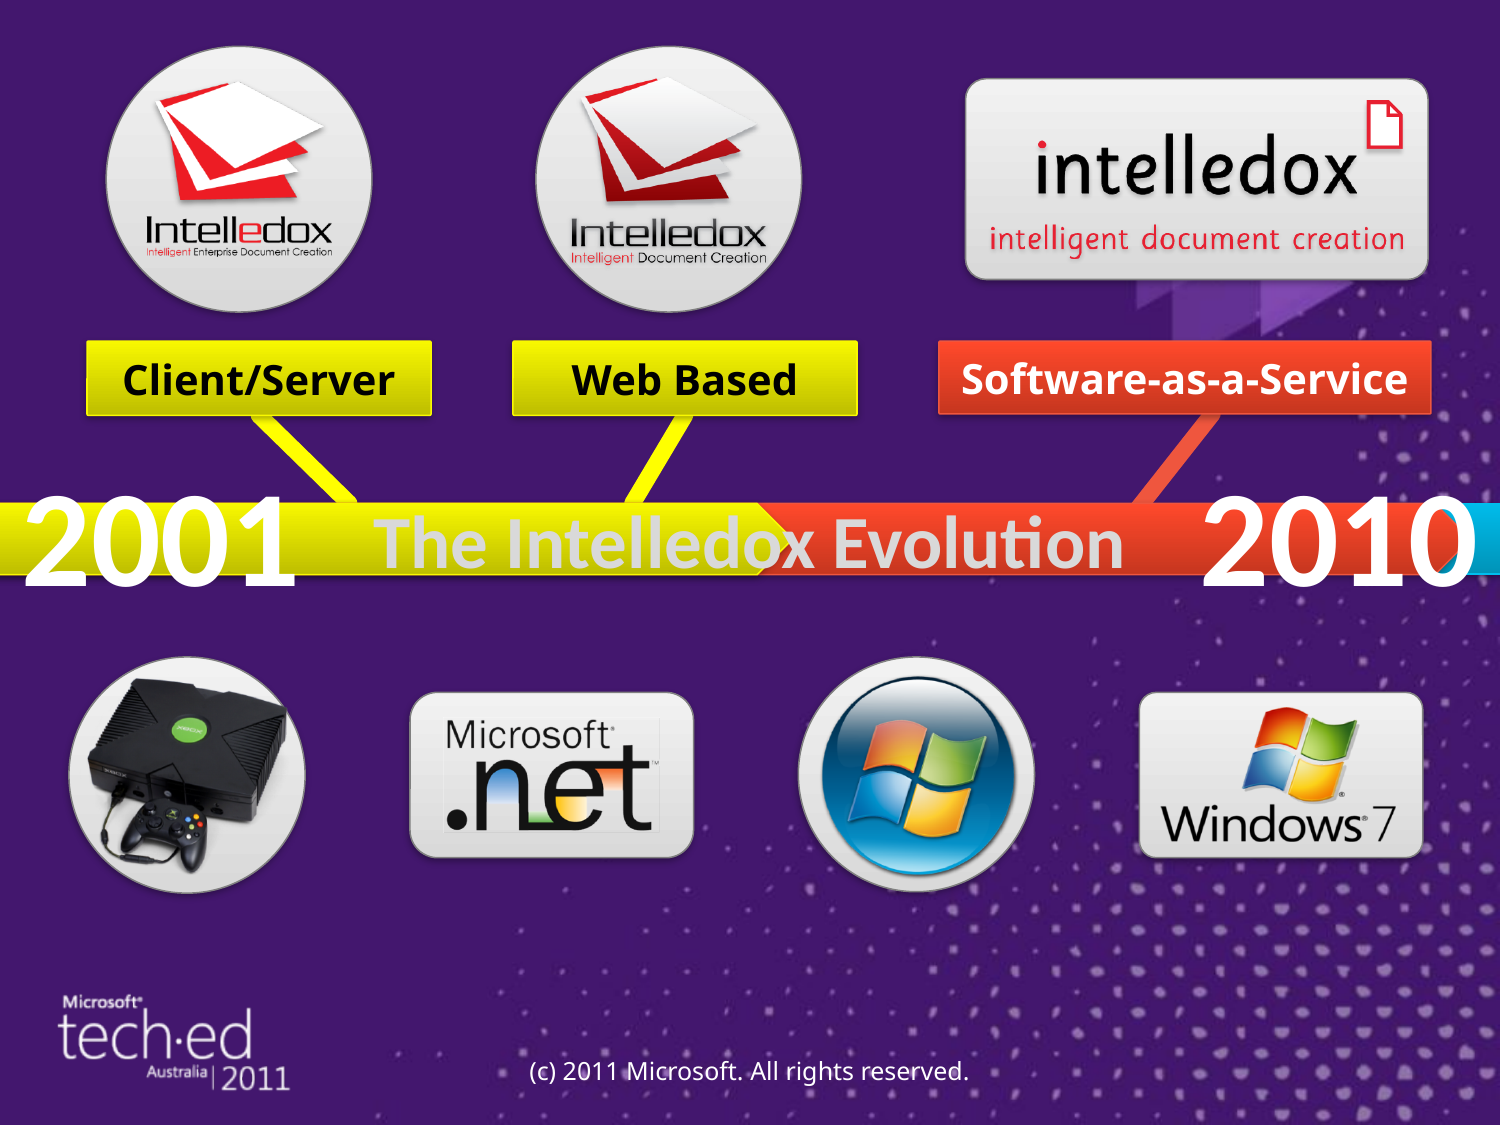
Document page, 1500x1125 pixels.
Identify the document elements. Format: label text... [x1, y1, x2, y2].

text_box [535, 46, 802, 313]
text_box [68, 656, 306, 894]
footer (c) 2011 Microsoft. All rights reserved. [512, 1042, 988, 1103]
picture [0, 622, 1500, 1125]
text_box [105, 46, 373, 313]
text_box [409, 692, 694, 858]
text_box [86, 340, 432, 504]
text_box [965, 78, 1429, 280]
text_box 2001 2010 [0, 441, 1500, 622]
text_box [1139, 692, 1424, 858]
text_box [512, 340, 858, 504]
picture [0, 0, 1500, 441]
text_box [798, 656, 1035, 894]
text_box The Intelledox Evolution [358, 485, 1142, 591]
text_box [938, 340, 1432, 532]
